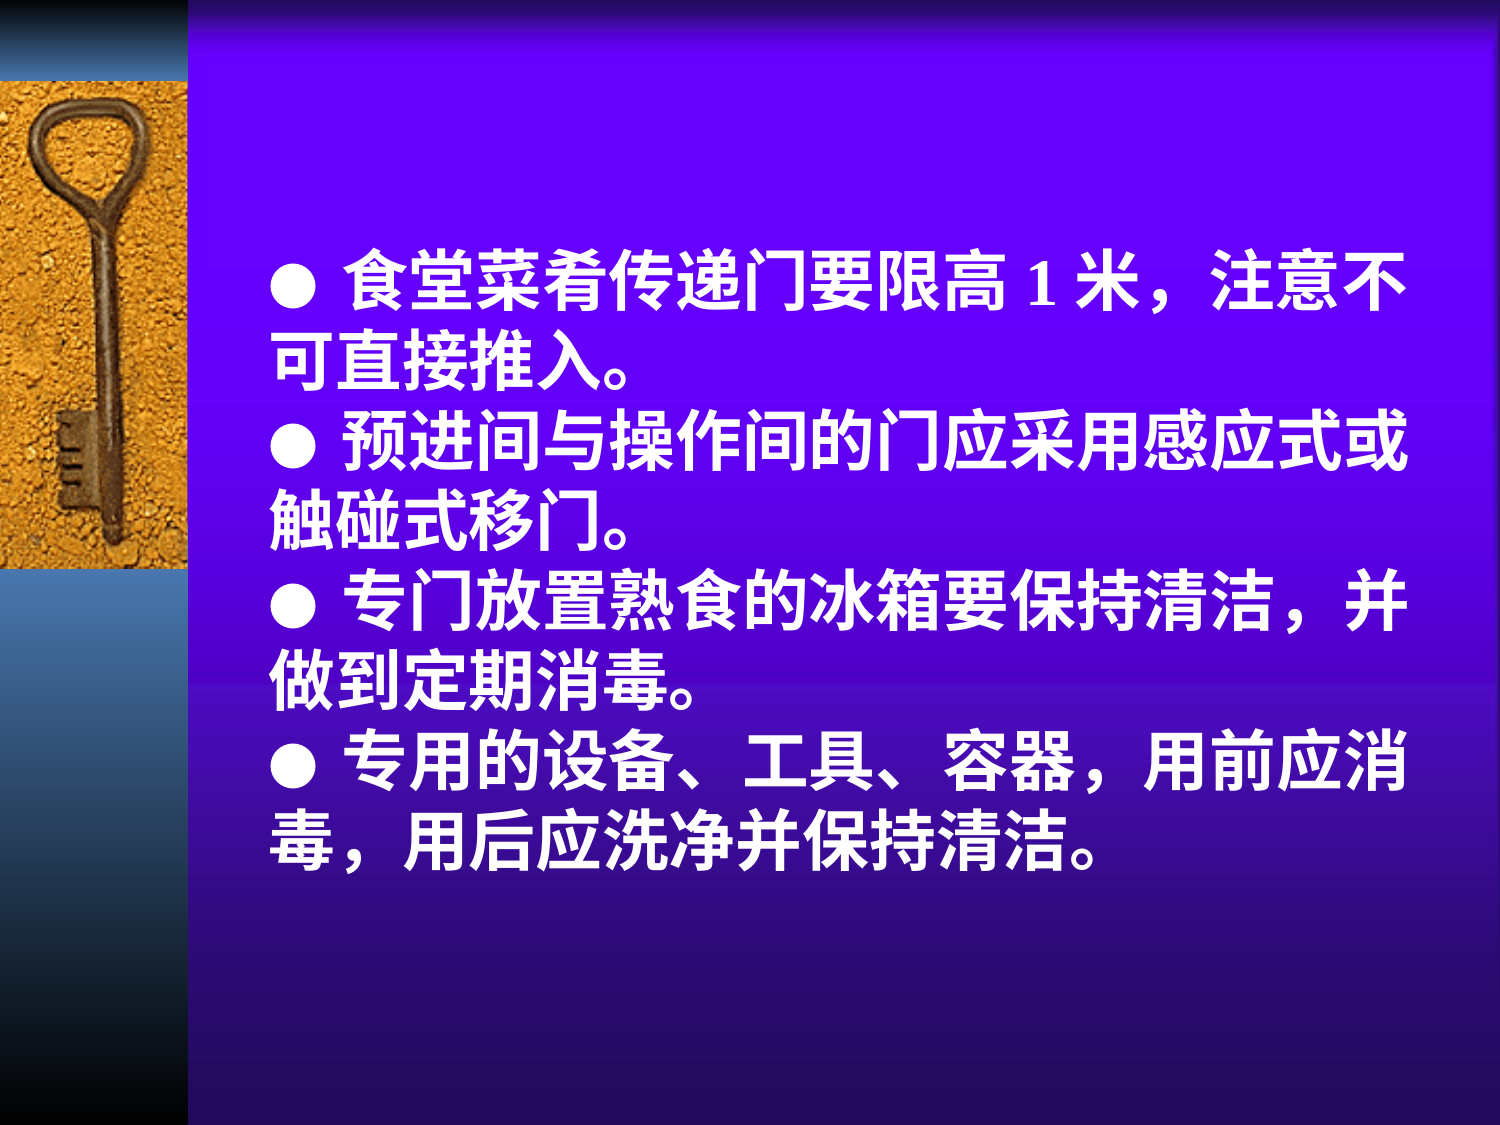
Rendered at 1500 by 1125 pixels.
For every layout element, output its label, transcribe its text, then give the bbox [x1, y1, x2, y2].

picture [0, 0, 1500, 1125]
text_box ● 食堂菜肴传递门要限高1米，注意不 可直接推入。 ● 预进间与操作间的门应采用感应式或触碰式移门。 ● 专门放置熟食的冰箱要保持清洁，并做到定期消毒。 ● 专用的设备、工具、容器，用前应消毒，用后应洗净并保持清洁。 [253, 231, 1425, 1027]
